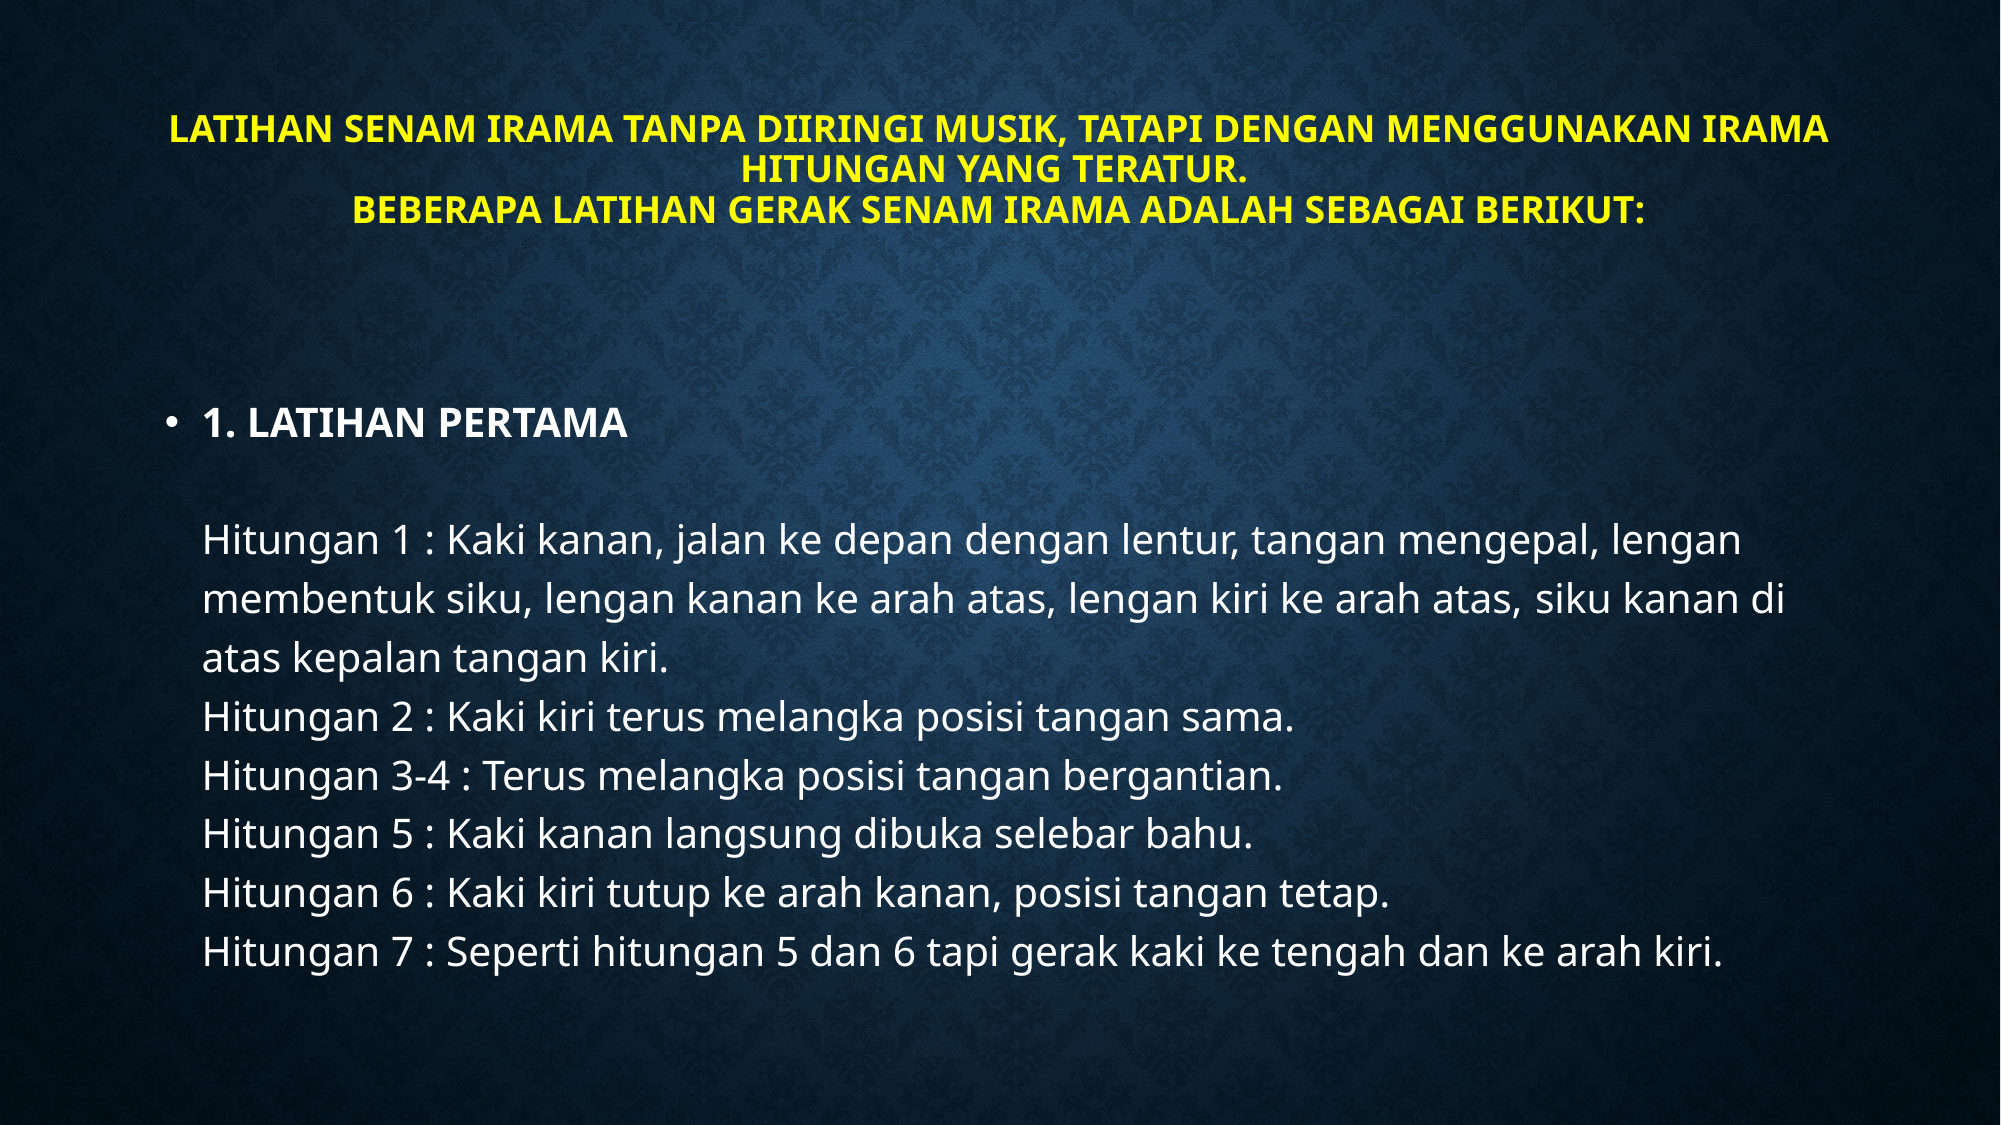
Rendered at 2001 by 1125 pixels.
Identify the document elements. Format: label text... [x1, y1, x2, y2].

title Latihan senam irama tanpa diiringi musik, tatapi dengan menggunakan irama hitungan yang teratur. Beberapa latihan gerak senam irama adalah sebagai berikut: [149, 99, 1849, 287]
list 1. LATIHAN PERTAMA Hitungan 1 : Kaki kanan, jalan ke depan dengan lentur, tangan mengepal, lengan membentuk siku, lengan kanan ke arah atas, lengan kiri ke arah atas, siku kanan di atas kepalan tangan kiri. Hitungan 2 : Kaki kiri terus melangka posisi tangan sama. Hitungan 3-4 : Terus melangka posisi tangan bergantian. Hitungan 5 : Kaki kanan langsung dibuka selebar bahu. Hitungan 6 : Kaki kiri tutup ke arah kanan, posisi tangan tetap. Hitungan 7 : Seperti hitungan 5 dan 6 tapi gerak kaki ke tengah dan ke arah kiri. [149, 379, 1849, 986]
